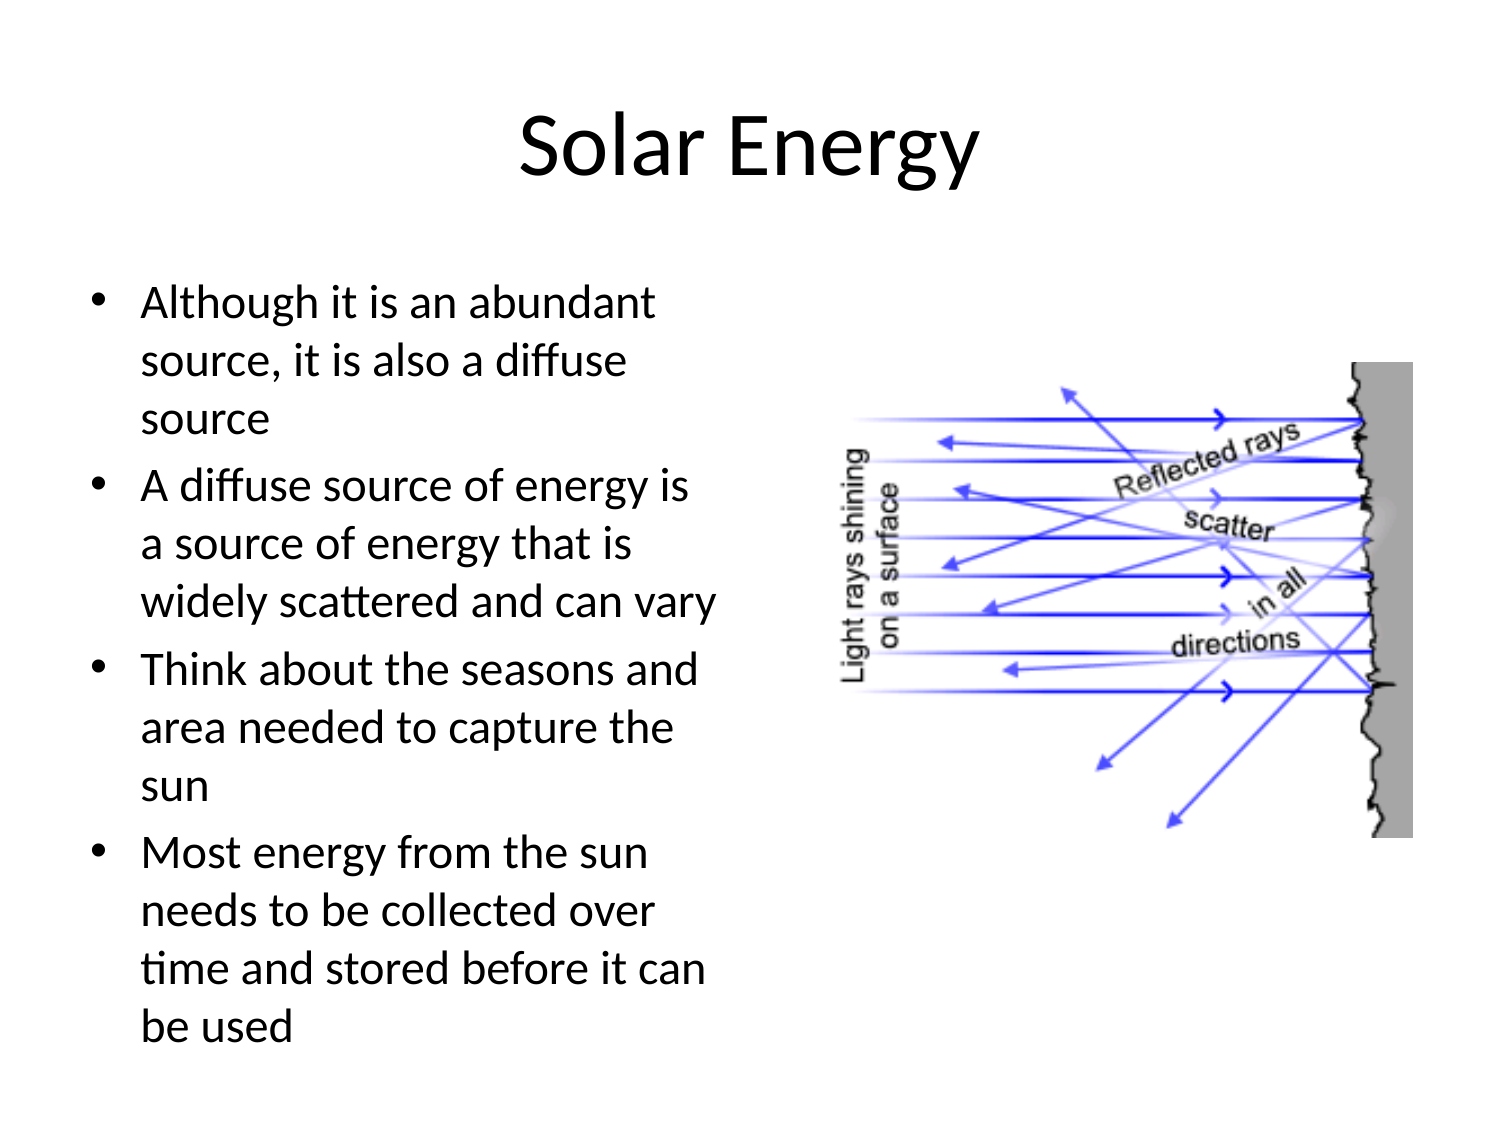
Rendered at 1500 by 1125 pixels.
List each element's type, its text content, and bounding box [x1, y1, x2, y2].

list Although it is an abundant source, it is also a diffuse source A diffuse source of energy is a source of energy that is widely scattered and can vary Think about the seasons and area needed to capture the sun Most energy from the sun needs to be collected over time and stored before it can be used [75, 262, 738, 1075]
title Solar Energy [75, 45, 1425, 233]
picture [824, 362, 1413, 838]
